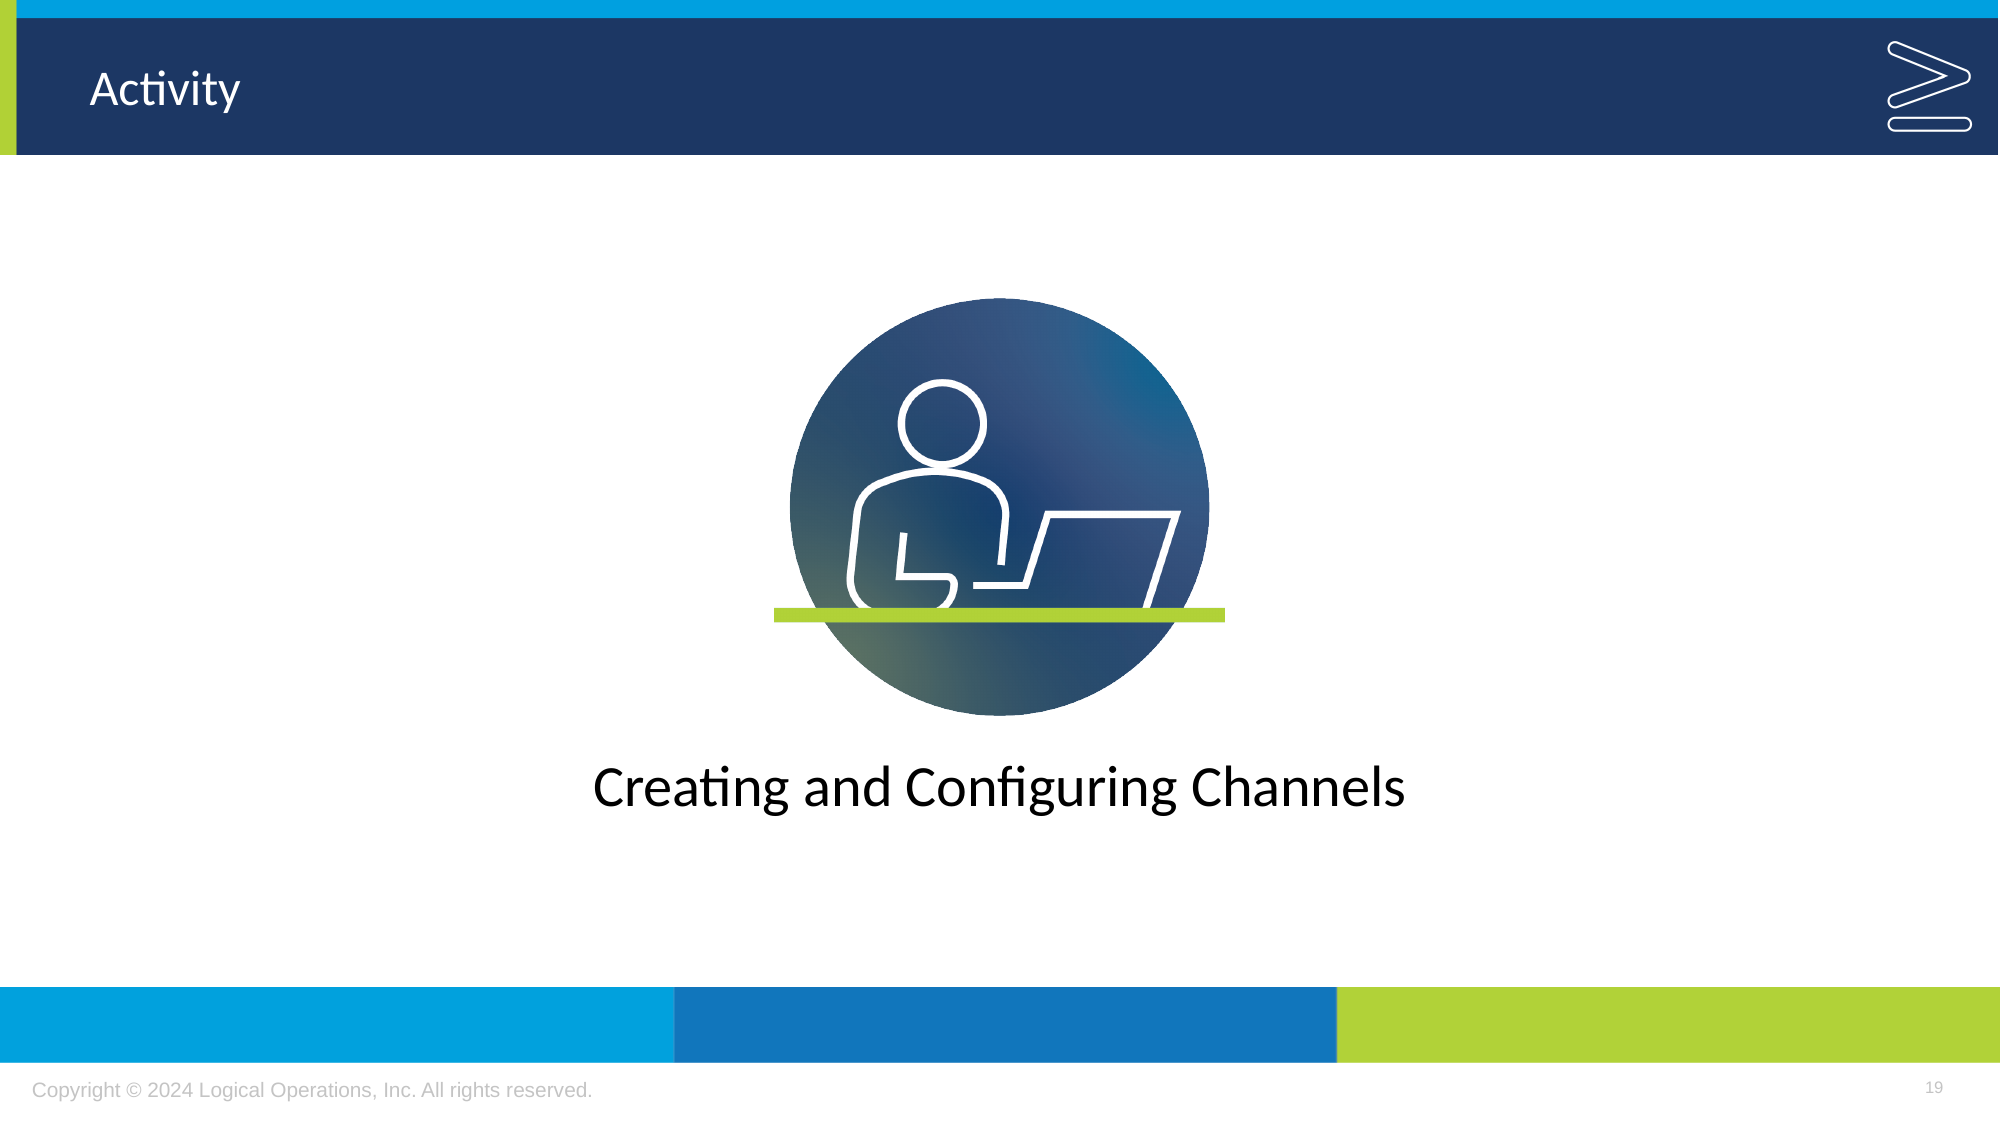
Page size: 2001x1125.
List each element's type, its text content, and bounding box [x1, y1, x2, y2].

picture [0, 0, 1998, 155]
slide_number 19 [1491, 1057, 1959, 1118]
list Creating and Configuring Channels [125, 740, 1875, 841]
picture [774, 298, 1225, 716]
picture [674, 987, 2000, 1063]
